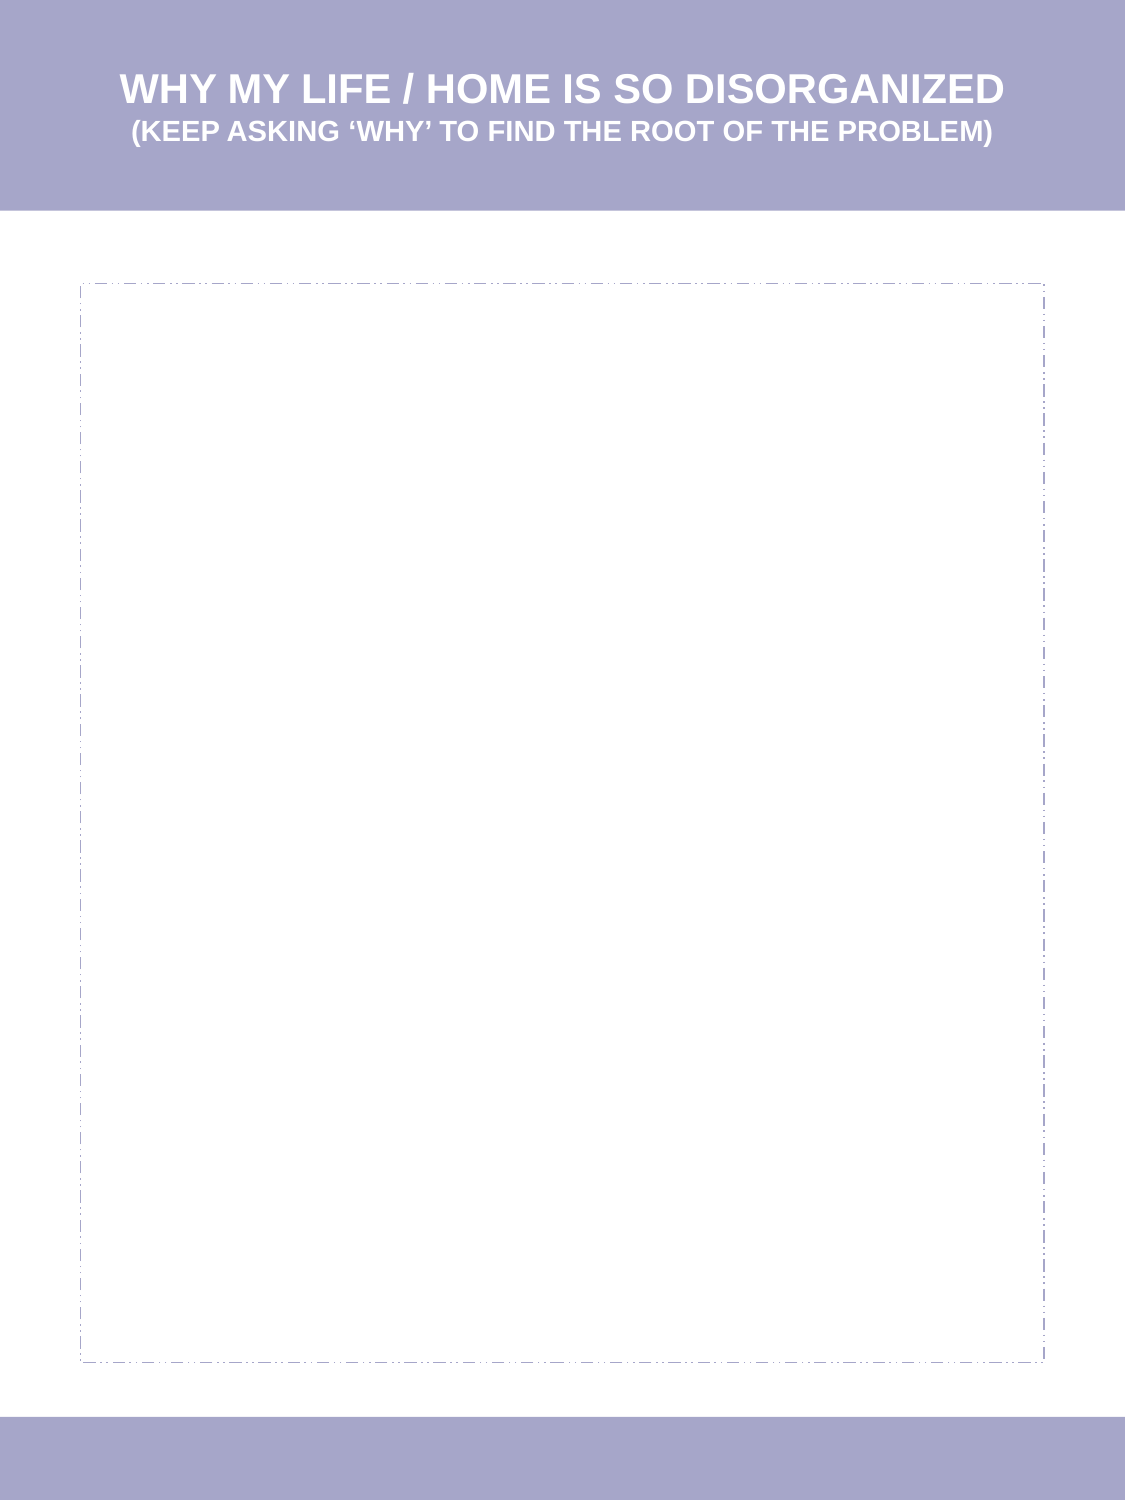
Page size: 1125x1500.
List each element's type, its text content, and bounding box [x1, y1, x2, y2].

text_box [79, 281, 1046, 1365]
text_box [0, 1415, 1125, 1500]
text_box WHY MY LIFE / HOME IS SO DISORGANIZED (KEEP ASKING ‘WHY’ TO FIND THE ROOT OF THE PROBLEM) [80, 54, 1045, 155]
text_box [0, 0, 1125, 213]
